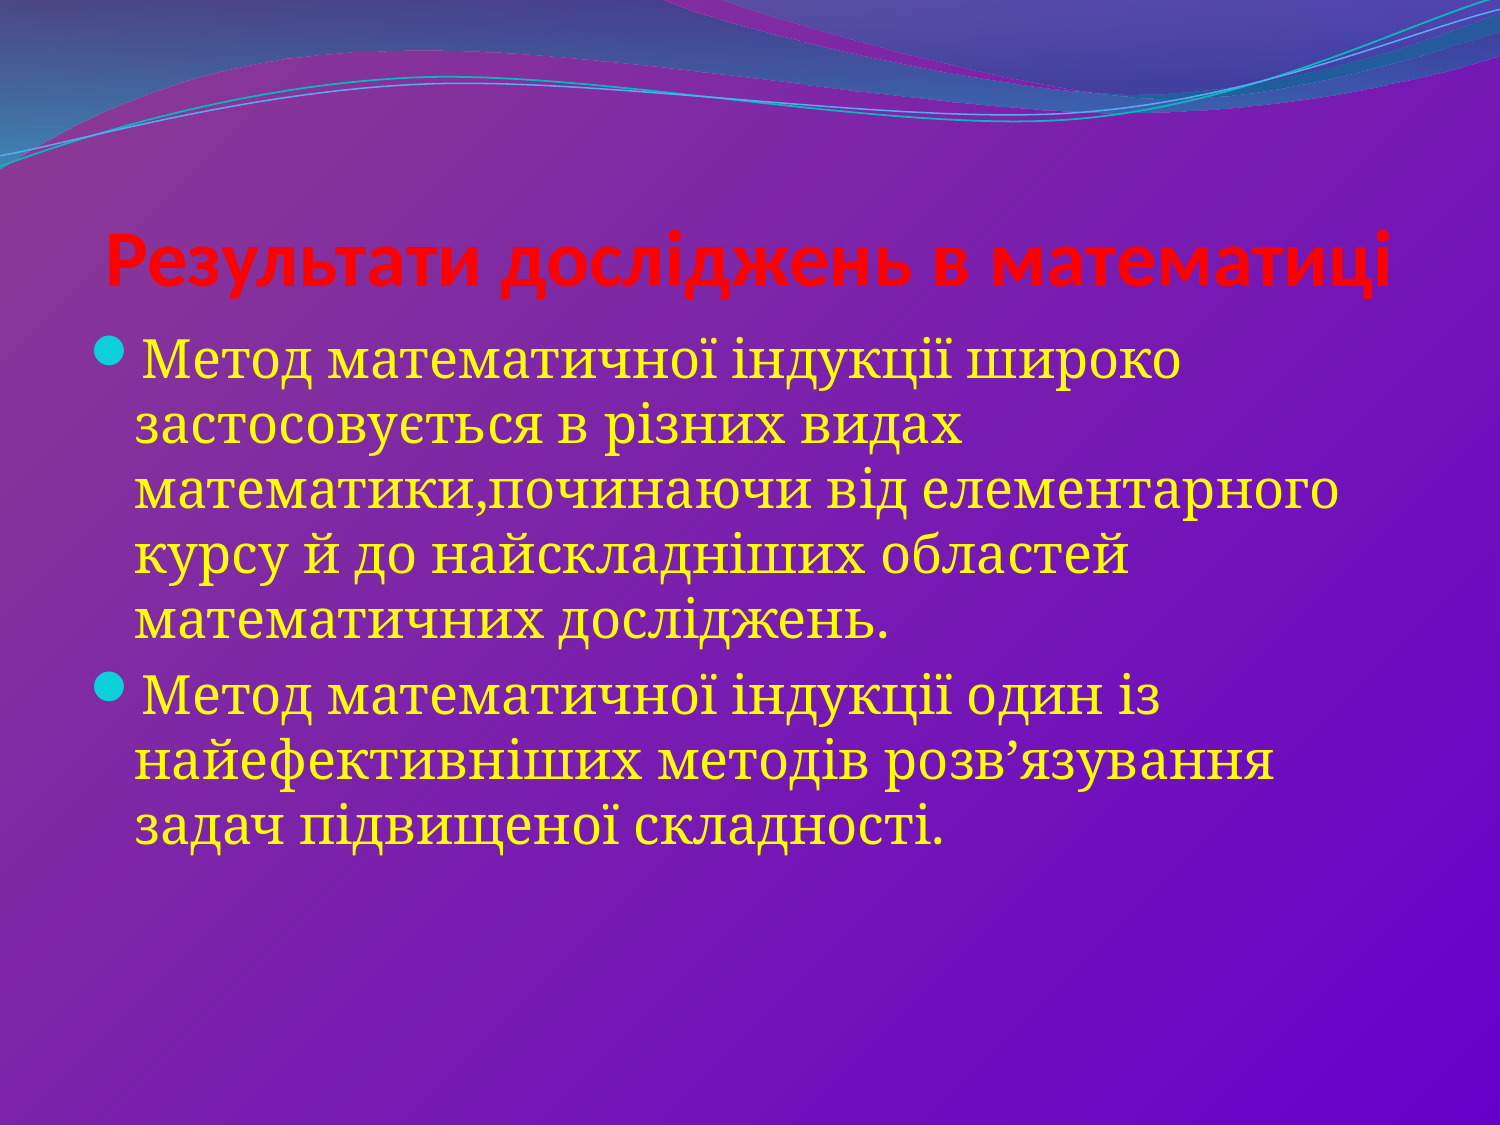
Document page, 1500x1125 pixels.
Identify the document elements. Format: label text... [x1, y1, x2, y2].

list Метод математичної індукції широко застосовується в різних видах математики,починаючи від елементарного курсу й до найскладніших областей математичних досліджень. Метод математичної індукції один із найефективніших методів розв’язування задач підвищеної складності. [75, 317, 1425, 1038]
title Результати досліджень в математиці [75, 115, 1425, 303]
